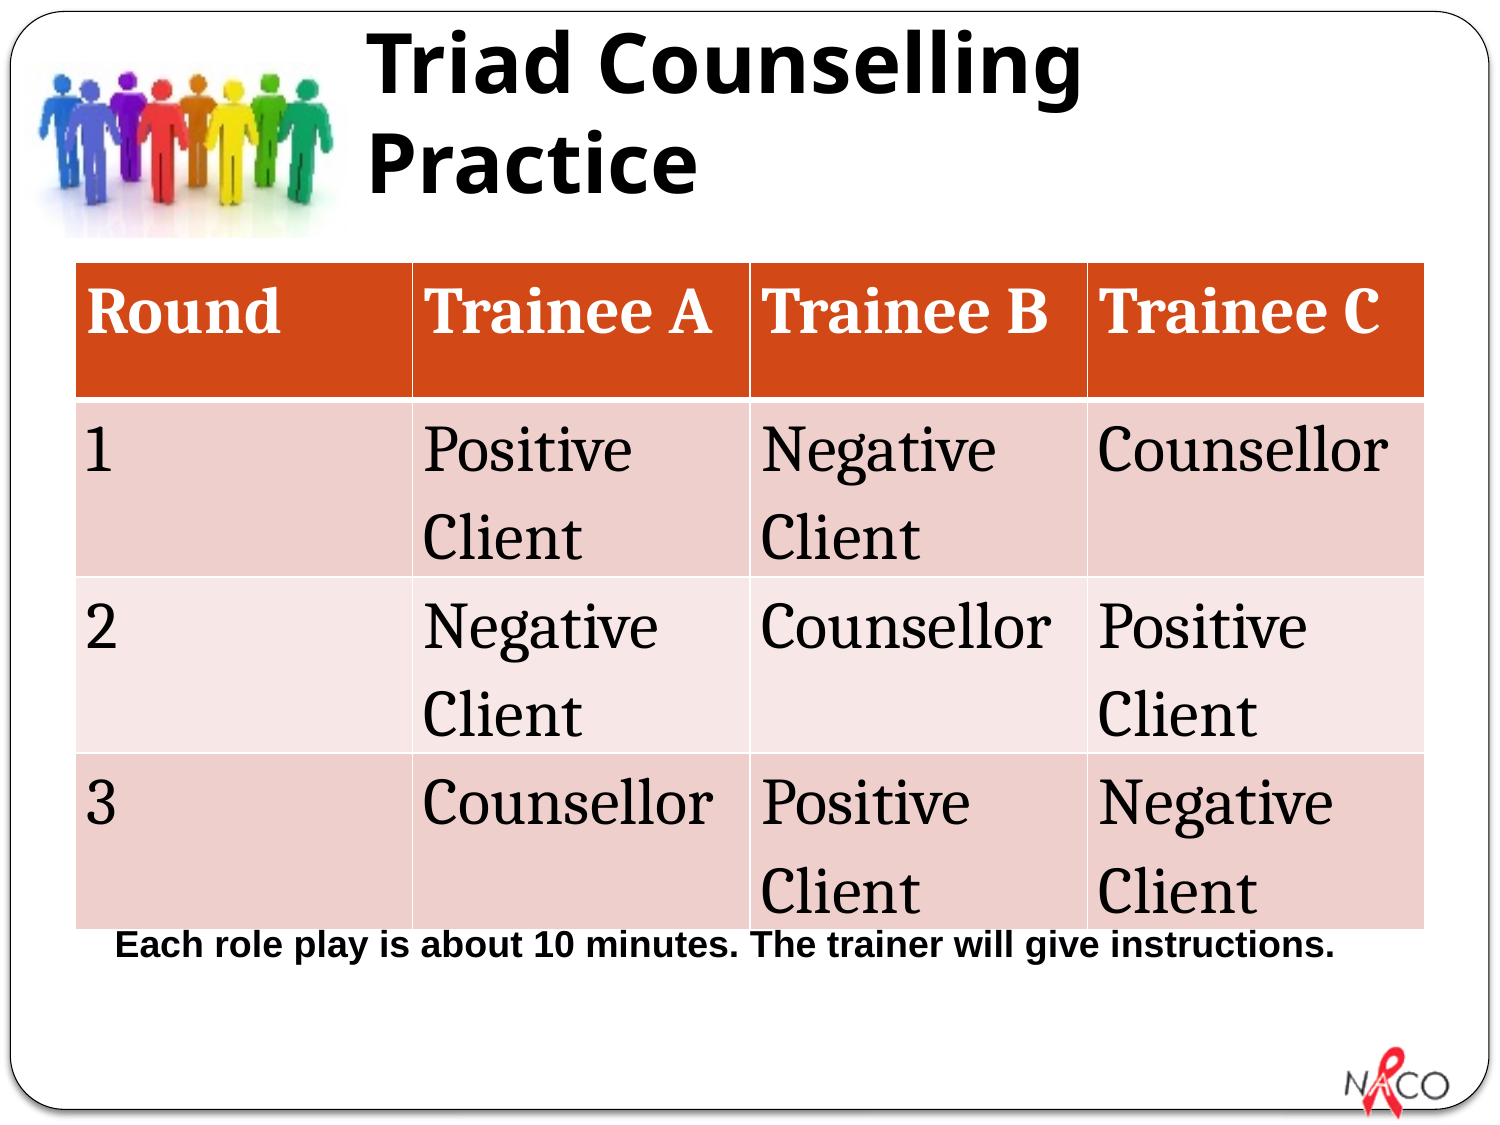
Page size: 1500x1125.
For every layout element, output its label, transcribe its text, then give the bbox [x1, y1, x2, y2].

table_cell Counsellor [1088, 403, 1424, 576]
table_header Trainee A [413, 263, 749, 397]
table_cell Positive Client [413, 403, 749, 576]
title ACTIVITY 3: Triad Counselling Practice [349, 44, 1426, 226]
table_cell 1 [76, 403, 412, 576]
table_cell Counsellor [751, 578, 1087, 752]
table_cell Counsellor [413, 754, 749, 912]
table_cell Positive Client [1088, 578, 1424, 752]
table_cell 2 [76, 578, 412, 752]
table_cell Negative Client [413, 578, 749, 752]
table_header Round [76, 263, 412, 397]
table_cell Negative Client [751, 403, 1087, 576]
picture [1337, 1042, 1455, 1125]
table_cell Positive Client [751, 754, 1087, 912]
table_cell Negative Client [1088, 754, 1424, 929]
table_cell 3 [76, 754, 412, 929]
text_box Each role play is about 10 minutes. The trainer will give instructions. [99, 912, 1363, 973]
table_header Trainee B [751, 263, 1087, 397]
picture [24, 62, 348, 238]
table_header Trainee C [1088, 263, 1424, 397]
